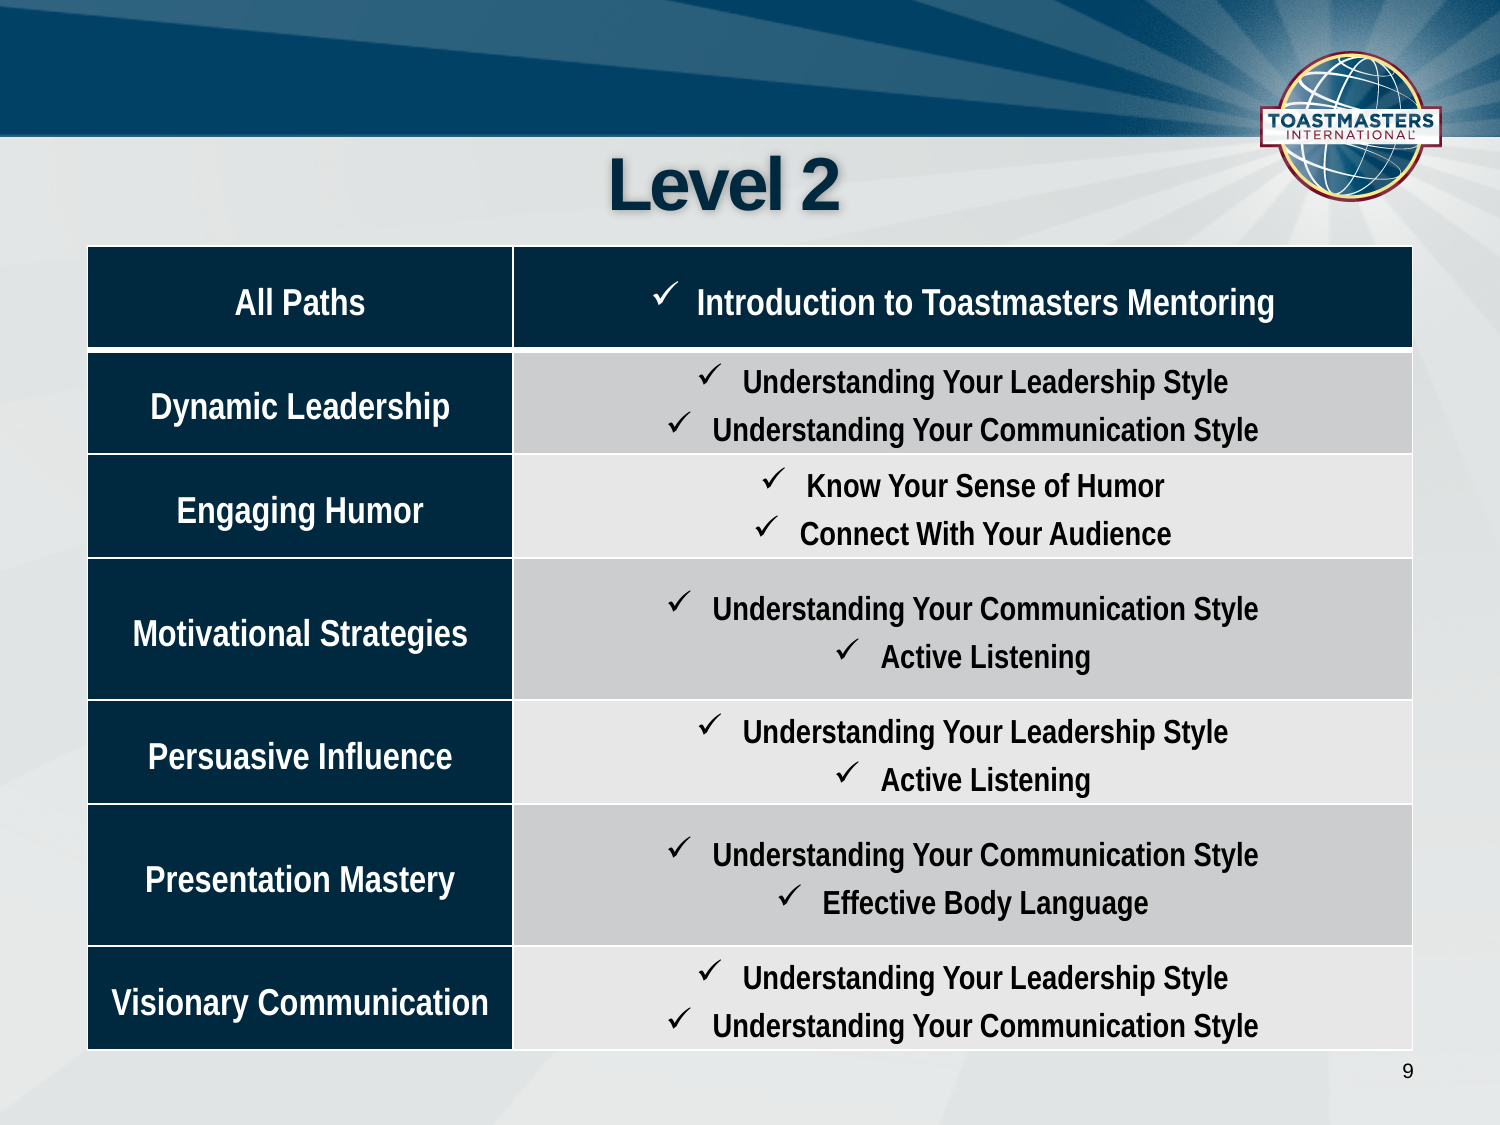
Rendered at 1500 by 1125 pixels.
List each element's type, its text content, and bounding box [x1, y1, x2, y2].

picture [0, 0, 1500, 1125]
text_box 9 [1387, 1050, 1428, 1090]
table_header All Paths [88, 247, 512, 347]
table_header Introduction to Toastmasters Mentoring [514, 247, 1412, 347]
table_cell Understanding Your Leadership Style Understanding Your Communication Style [514, 947, 1412, 1049]
table_cell Visionary Communication [88, 947, 512, 1049]
table_cell Engaging Humor [88, 455, 512, 557]
table_cell Understanding Your Communication Style Effective Body Language [514, 805, 1412, 945]
table_cell Persuasive Influence [88, 701, 512, 803]
table_cell Understanding Your Communication Style Active Listening [514, 559, 1412, 699]
table_cell Presentation Mastery [88, 805, 512, 945]
table_cell Understanding Your Leadership Style Understanding Your Communication Style [514, 353, 1412, 453]
table_cell Know Your Sense of Humor Connect With Your Audience [514, 455, 1412, 557]
table_cell Understanding Your Leadership Style Active Listening [514, 701, 1412, 803]
table_cell Dynamic Leadership [88, 353, 512, 453]
title Level 2 [87, 62, 1363, 245]
table_cell Motivational Strategies [88, 559, 512, 699]
